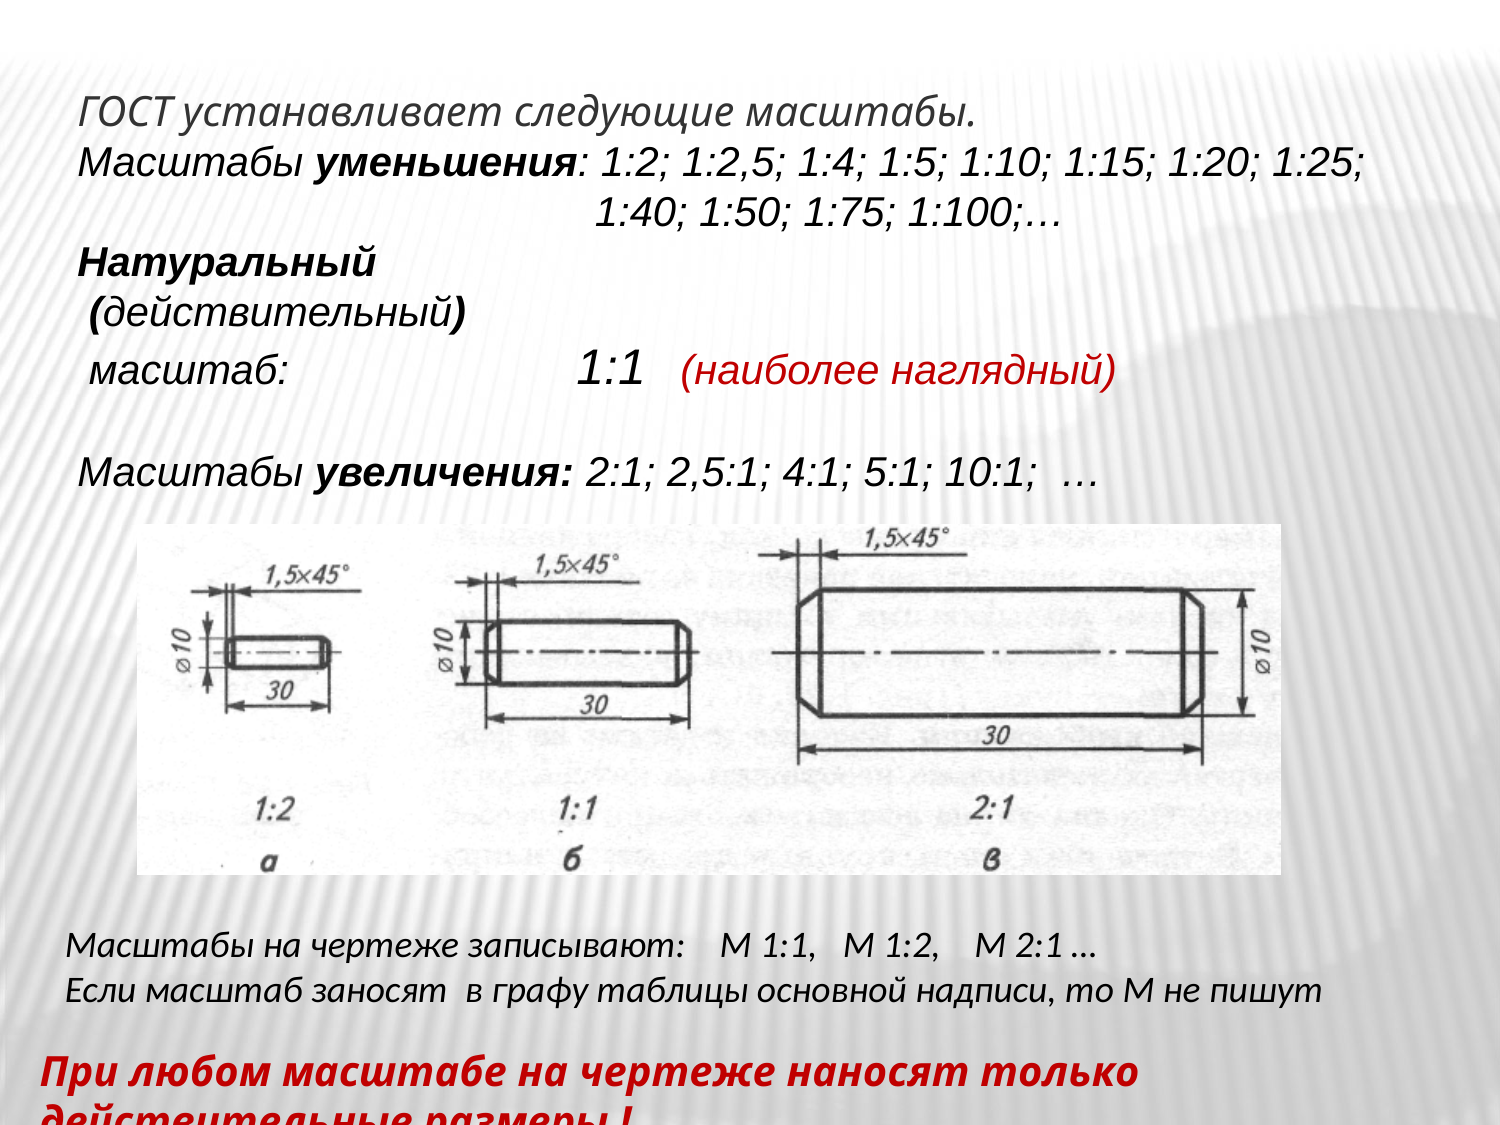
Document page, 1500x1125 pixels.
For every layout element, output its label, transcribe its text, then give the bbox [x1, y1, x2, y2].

text_box ГОСТ устанавливает следующие масштабы. Масштабы уменьшения: 1:2; 1:2,5; 1:4; 1:5; 1:10; 1:15; 1:20; 1:25; 1:40; 1:50; 1:75; 1:100;… Натуральный (действительный) масштаб: 1:1 (наиболее наглядный) Масштабы увеличения: 2:1; 2,5:1; 4:1; 5:1; 10:1; … [62, 76, 1413, 502]
text_box Масштабы на чертеже записывают: М 1:1, М 1:2, М 2:1 … Если масштаб заносят в графу таблицы основной надписи, то М не пишут [49, 912, 1400, 1018]
text_box При любом масштабе на чертеже наносят только действительные размеры ! [24, 1037, 1450, 1125]
picture [137, 524, 1281, 876]
